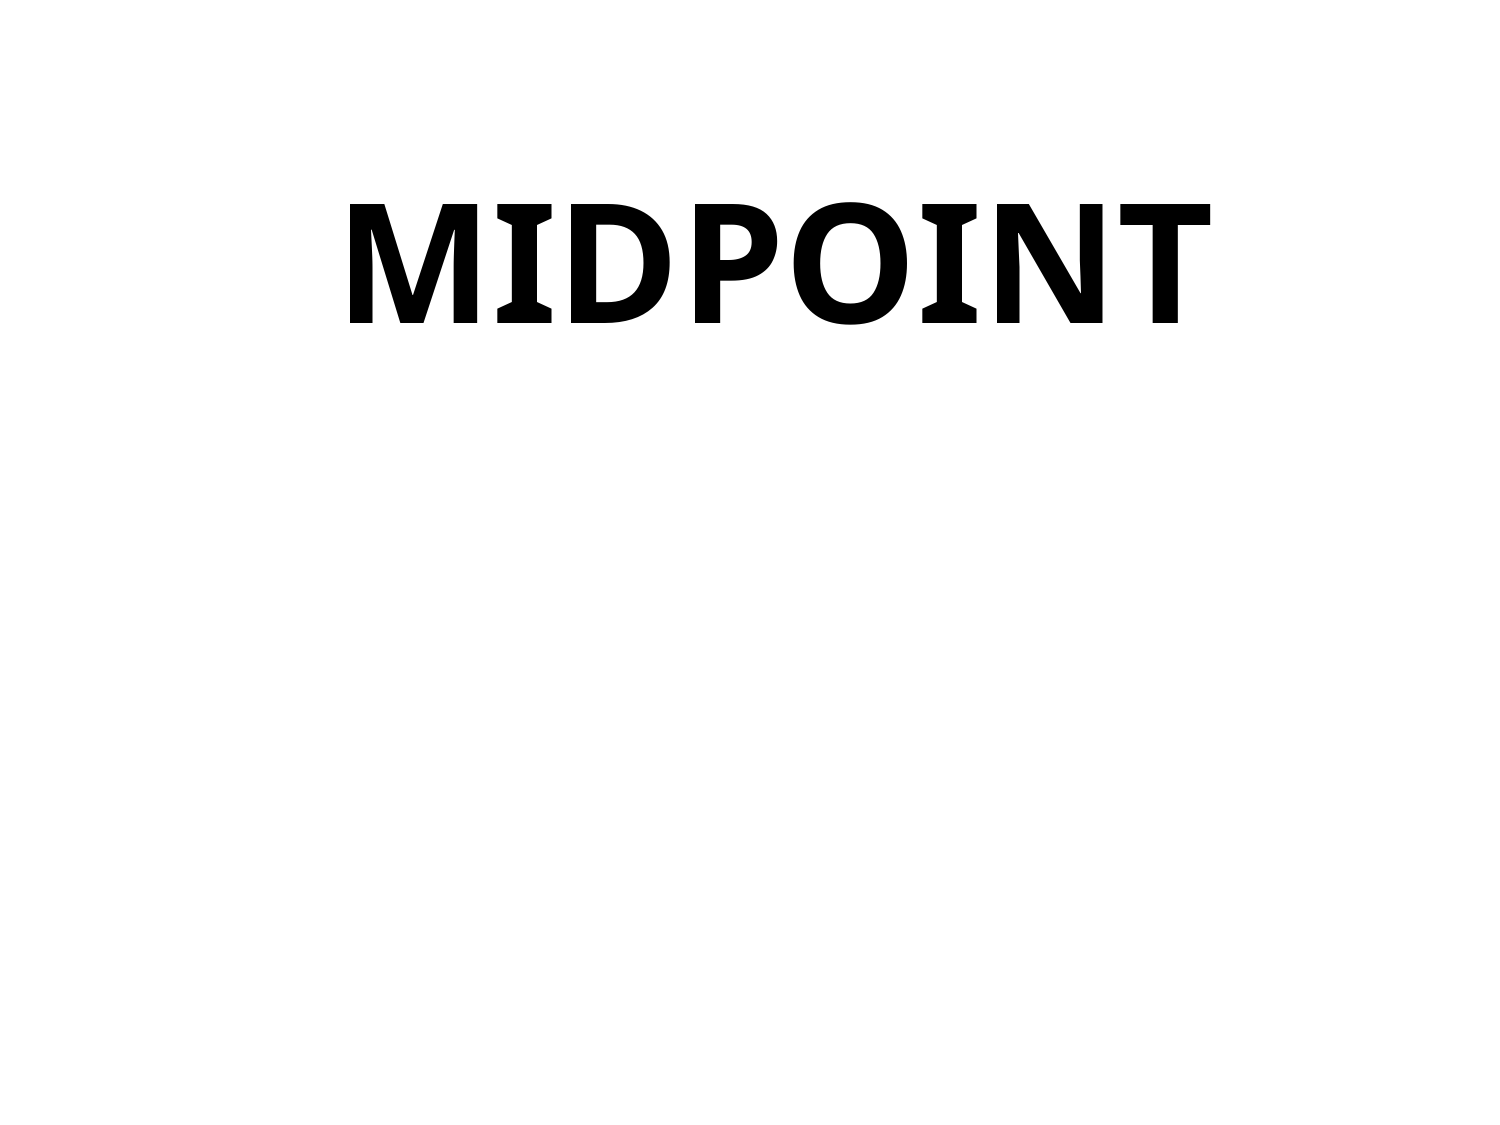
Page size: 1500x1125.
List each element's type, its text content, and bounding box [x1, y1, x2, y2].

text_box MIDPOINT [112, 149, 1438, 365]
